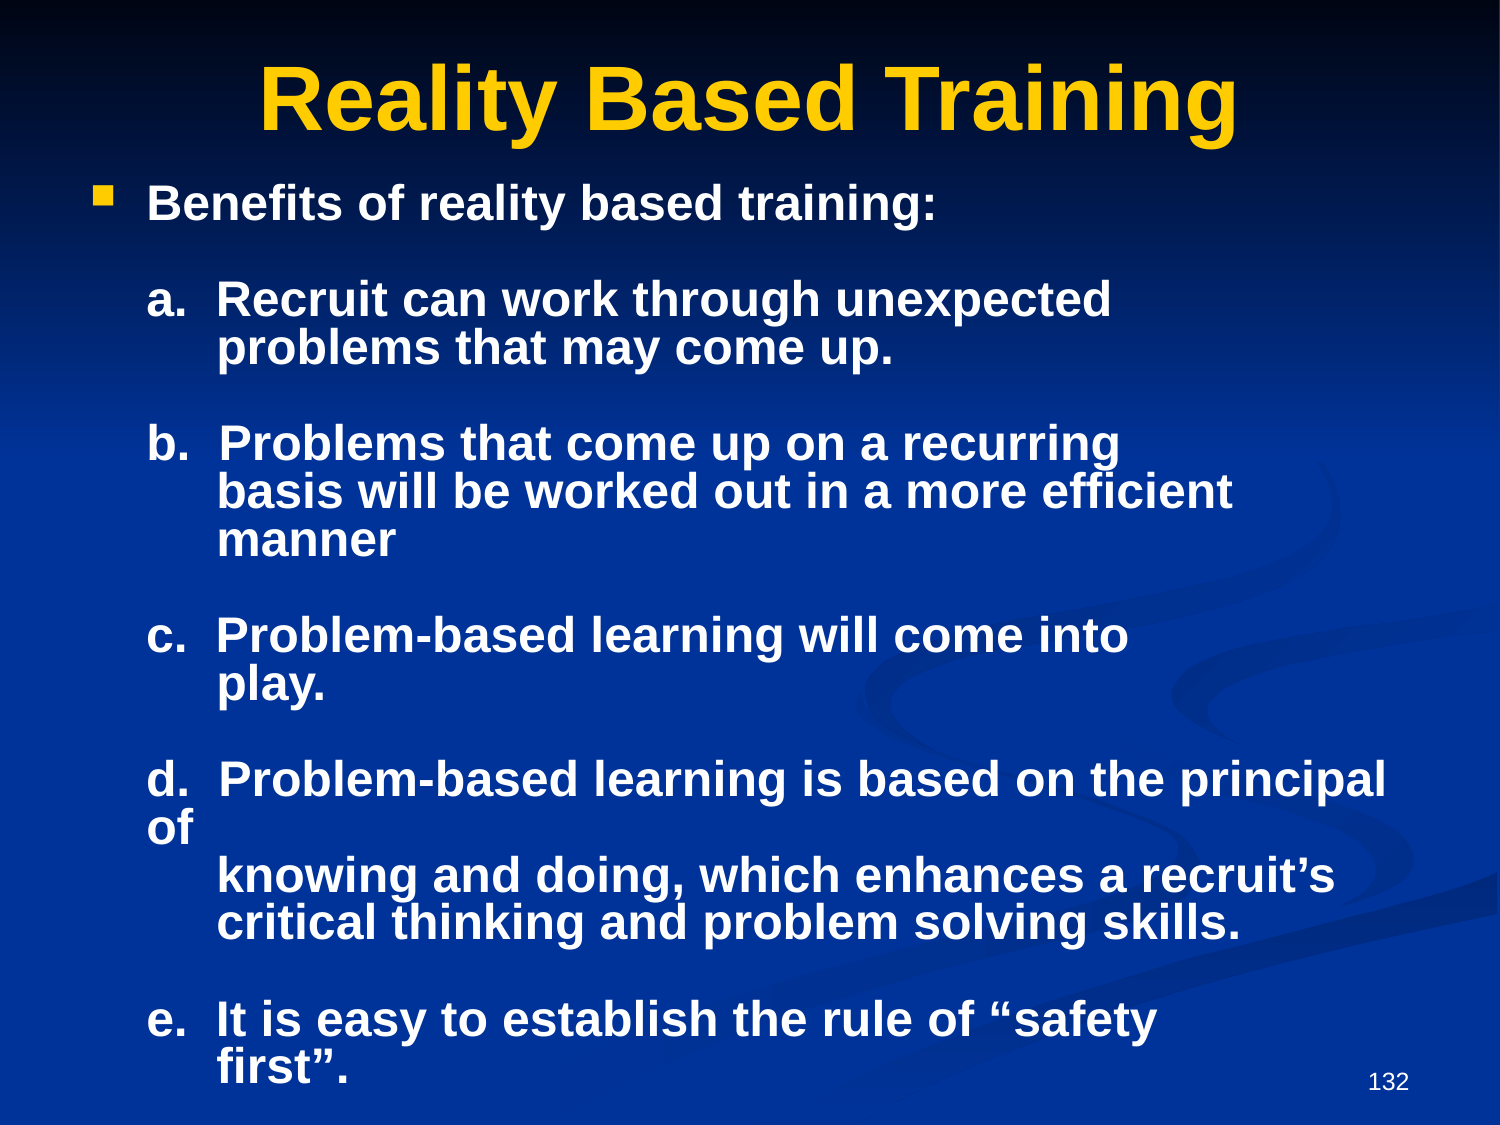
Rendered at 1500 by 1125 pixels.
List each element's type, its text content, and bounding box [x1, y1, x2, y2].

title Reality Based Training [74, 0, 1426, 174]
list Benefits of reality based training: a. Recruit can work through unexpected problems that may come up. b. Problems that come up on a recurring basis will be worked out in a more efficient manner c. Problem-based learning will come into play. d. Problem-based learning is based on the principal of knowing and doing, which enhances a recruit’s critical thinking and problem solving skills. e. It is easy to establish the rule of “safety first”. [74, 174, 1463, 918]
slide_number 132 [1074, 1024, 1426, 1104]
